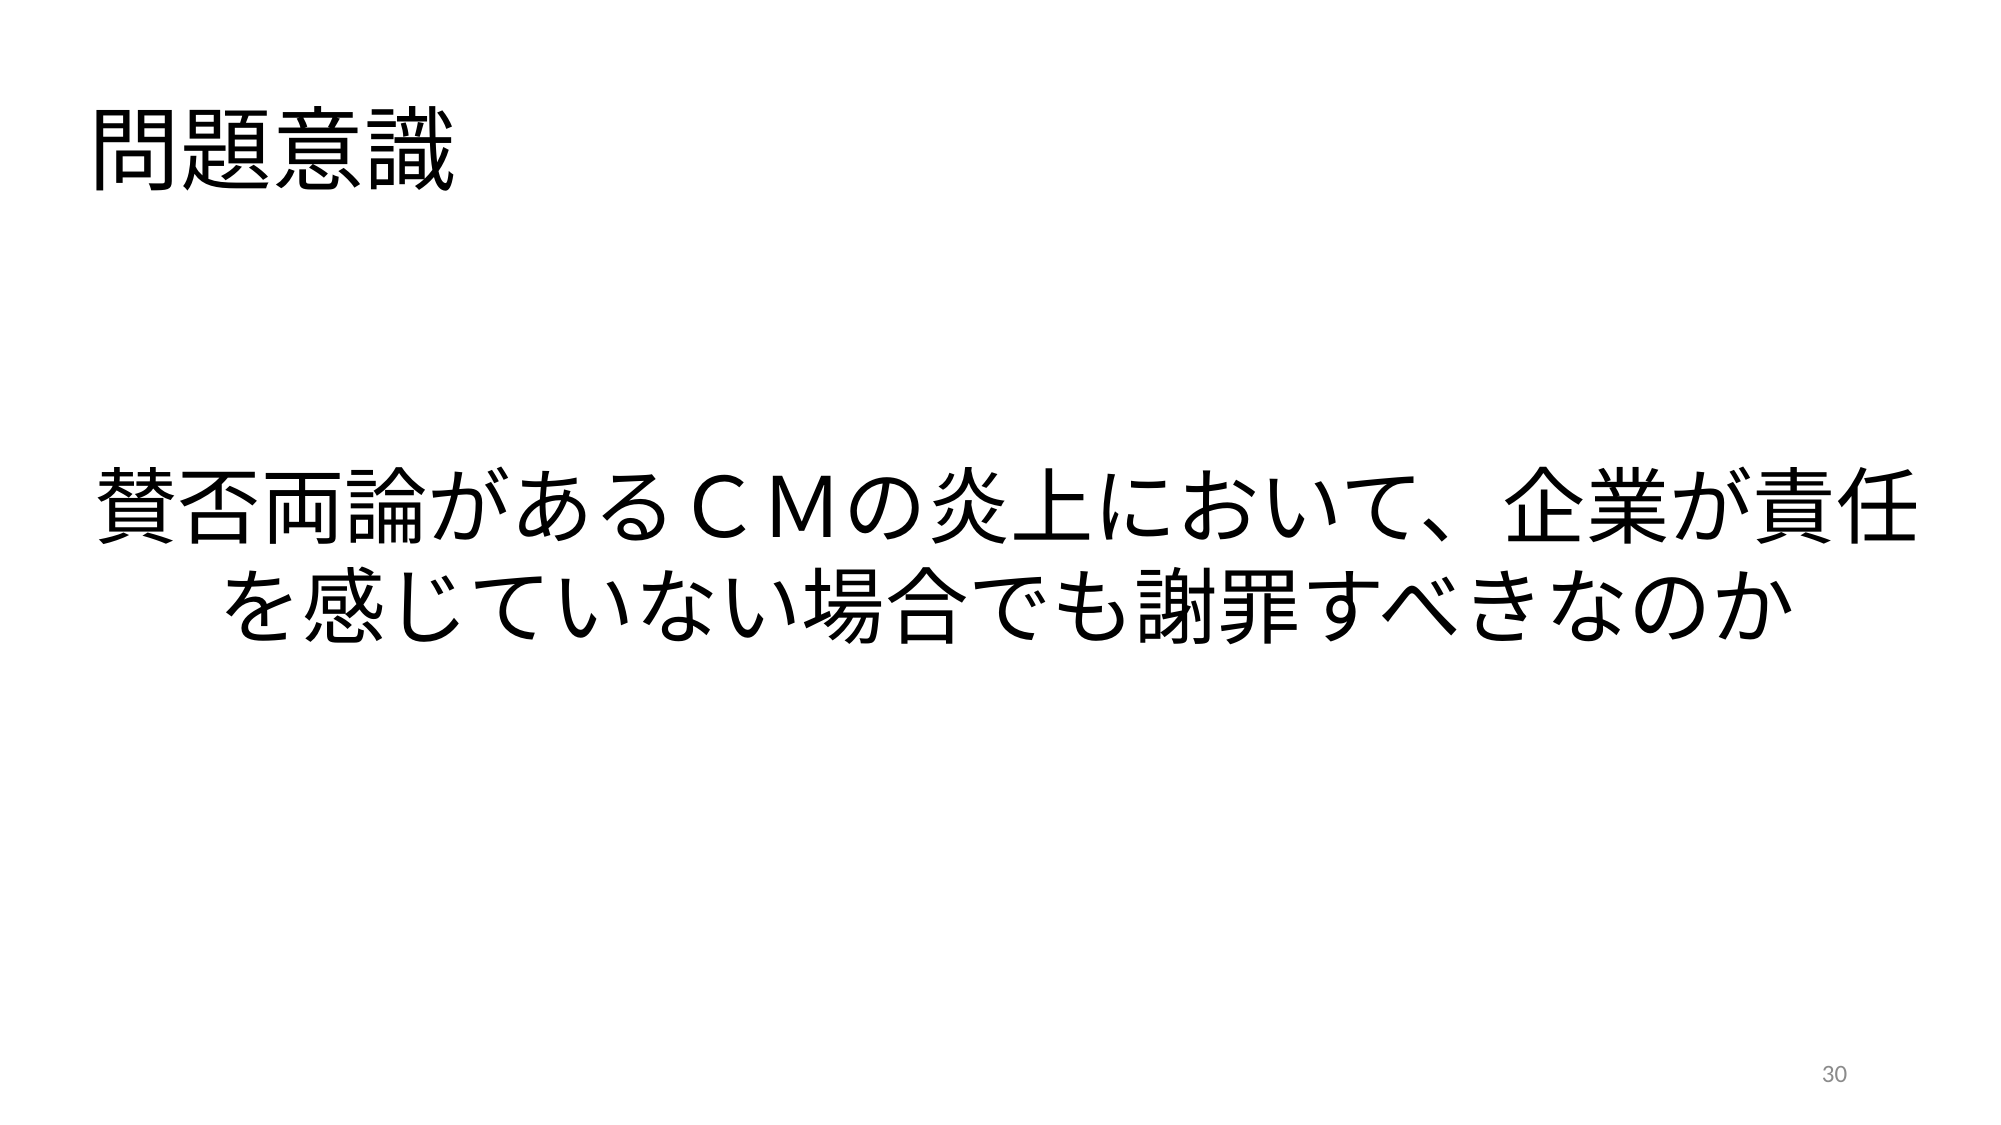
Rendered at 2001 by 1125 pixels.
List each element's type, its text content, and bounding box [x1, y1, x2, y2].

title 問題意識 [74, 45, 496, 263]
slide_number 30 [1412, 1042, 1863, 1103]
text_box 賛否両論があるＣＭの炎上において、企業が責任を感じていない場合でも謝罪すべきなのか [73, 446, 1940, 662]
